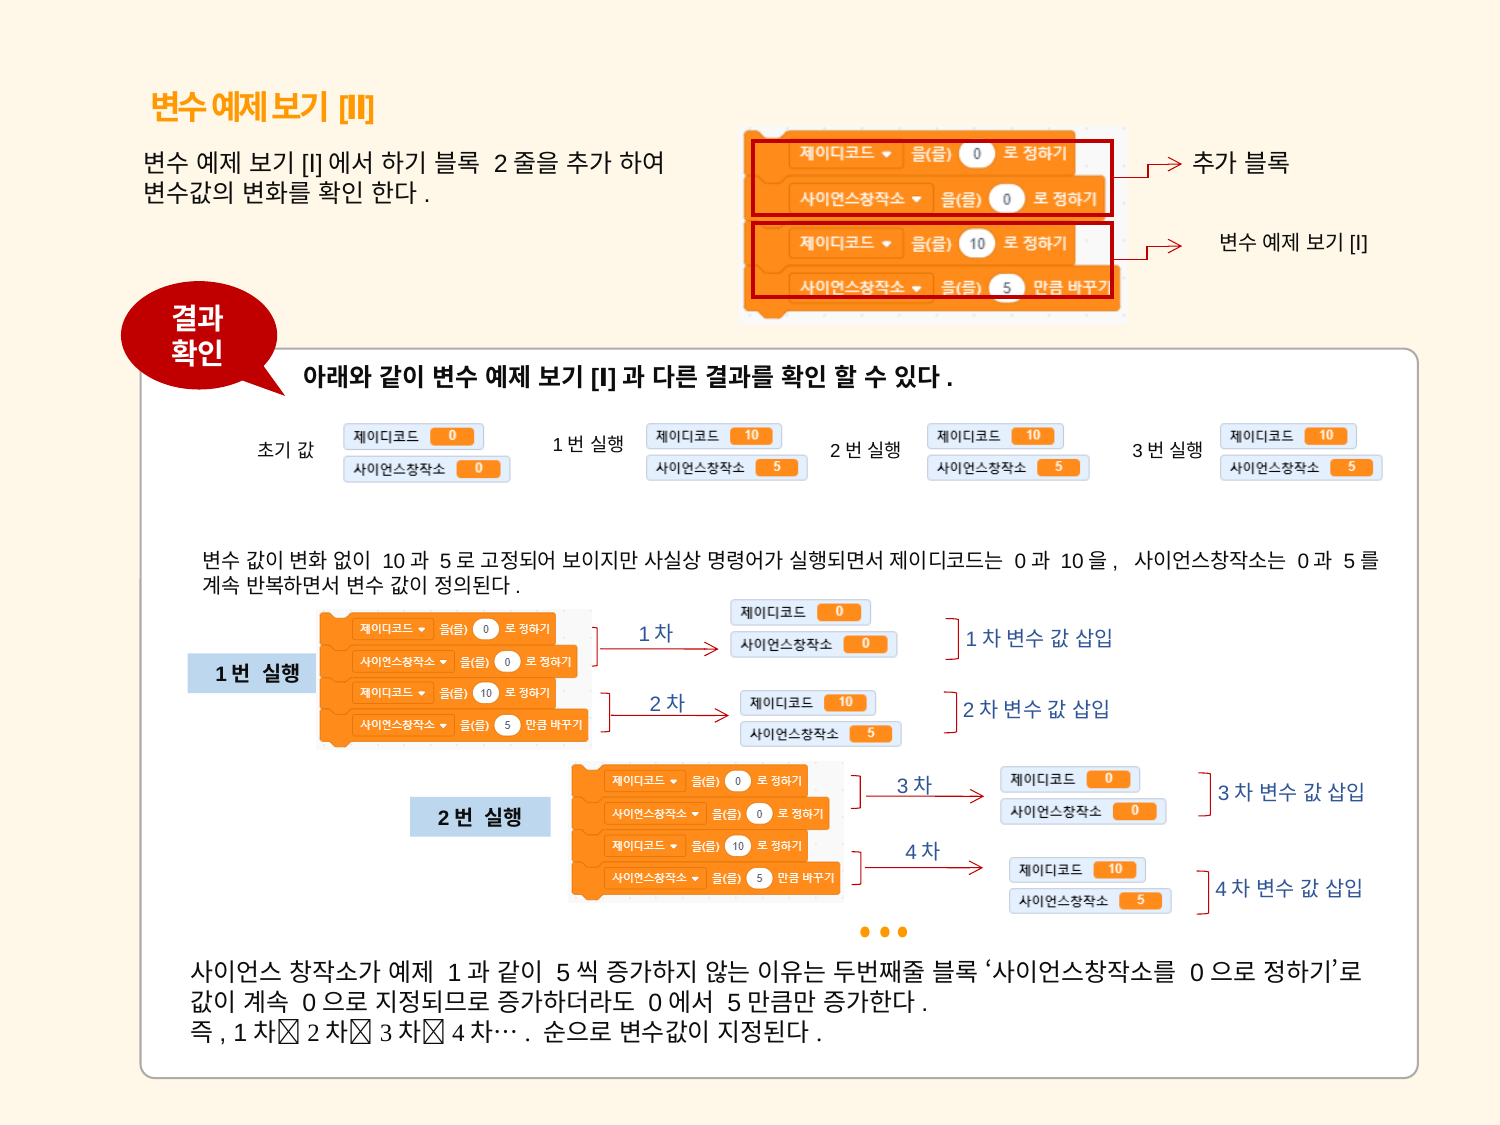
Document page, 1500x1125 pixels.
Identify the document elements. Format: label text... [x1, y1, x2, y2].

picture [339, 421, 516, 486]
text_box 아래와 같이 변수 예제 보기[Ⅰ]과 다른 결과를 확인 할 수 있다. [289, 354, 1336, 400]
text_box [139, 347, 1419, 1080]
picture [568, 761, 844, 903]
picture [1218, 421, 1387, 484]
picture [996, 764, 1172, 828]
picture [726, 597, 903, 661]
picture [739, 126, 1127, 324]
text_box 2번 실행 [410, 796, 551, 837]
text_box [943, 618, 1153, 733]
text_box 3차 [882, 797, 950, 805]
text_box [859, 925, 871, 939]
text_box [600, 692, 611, 733]
text_box 변수 예제 보기[Ⅰ] [1151, 222, 1383, 263]
text_box 3차 [882, 765, 950, 795]
text_box 2차 [634, 716, 715, 723]
picture [644, 421, 812, 484]
text_box 변수 예제 보기[Ⅱ] [135, 58, 1438, 134]
text_box [851, 851, 862, 886]
text_box 4차 [890, 868, 968, 872]
text_box [879, 925, 891, 939]
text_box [1111, 246, 1183, 260]
picture [1007, 855, 1176, 917]
text_box 1번 실행 [187, 653, 316, 694]
picture [925, 421, 1094, 484]
text_box [119, 280, 288, 399]
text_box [1111, 164, 1183, 178]
text_box [850, 775, 861, 809]
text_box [210, 425, 1270, 504]
text_box [896, 925, 909, 939]
text_box 변수 값이 변화 없이 10과 5로 고정되어 보이지만 사실상 명령어가 실행되면서 제이디코드는 0과 10을, 사이언스창작소는 0과 5를 계속 반복하면서 변수 값이 정의된다. [187, 540, 1395, 606]
text_box 1차 [623, 612, 704, 648]
text_box 변수 예제 보기[Ⅰ]에서 하기 블록 2줄을 추가 하여 변수값의 변화를 확인 한다. [128, 140, 727, 216]
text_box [1196, 772, 1407, 915]
picture [316, 609, 592, 750]
text_box 결과 확인 [156, 292, 282, 378]
text_box 2차 [634, 683, 715, 715]
text_box 사이언스 창작소가 예제 1과 같이 5씩 증가하지 않는 이유는 두번째줄 블록 ‘사이언스창작소를 0으로 정하기’로 값이 계속 0으로 지정되므로 증가하더라도 0에서 5만큼만 증가한다. 즉, 1차2차3차4차…. 순으로 변수값이 지정된다. [175, 949, 1391, 1054]
text_box 4차 [890, 831, 968, 867]
text_box [592, 626, 598, 667]
picture [738, 688, 906, 750]
text_box 추가 블록 [1177, 140, 1347, 186]
